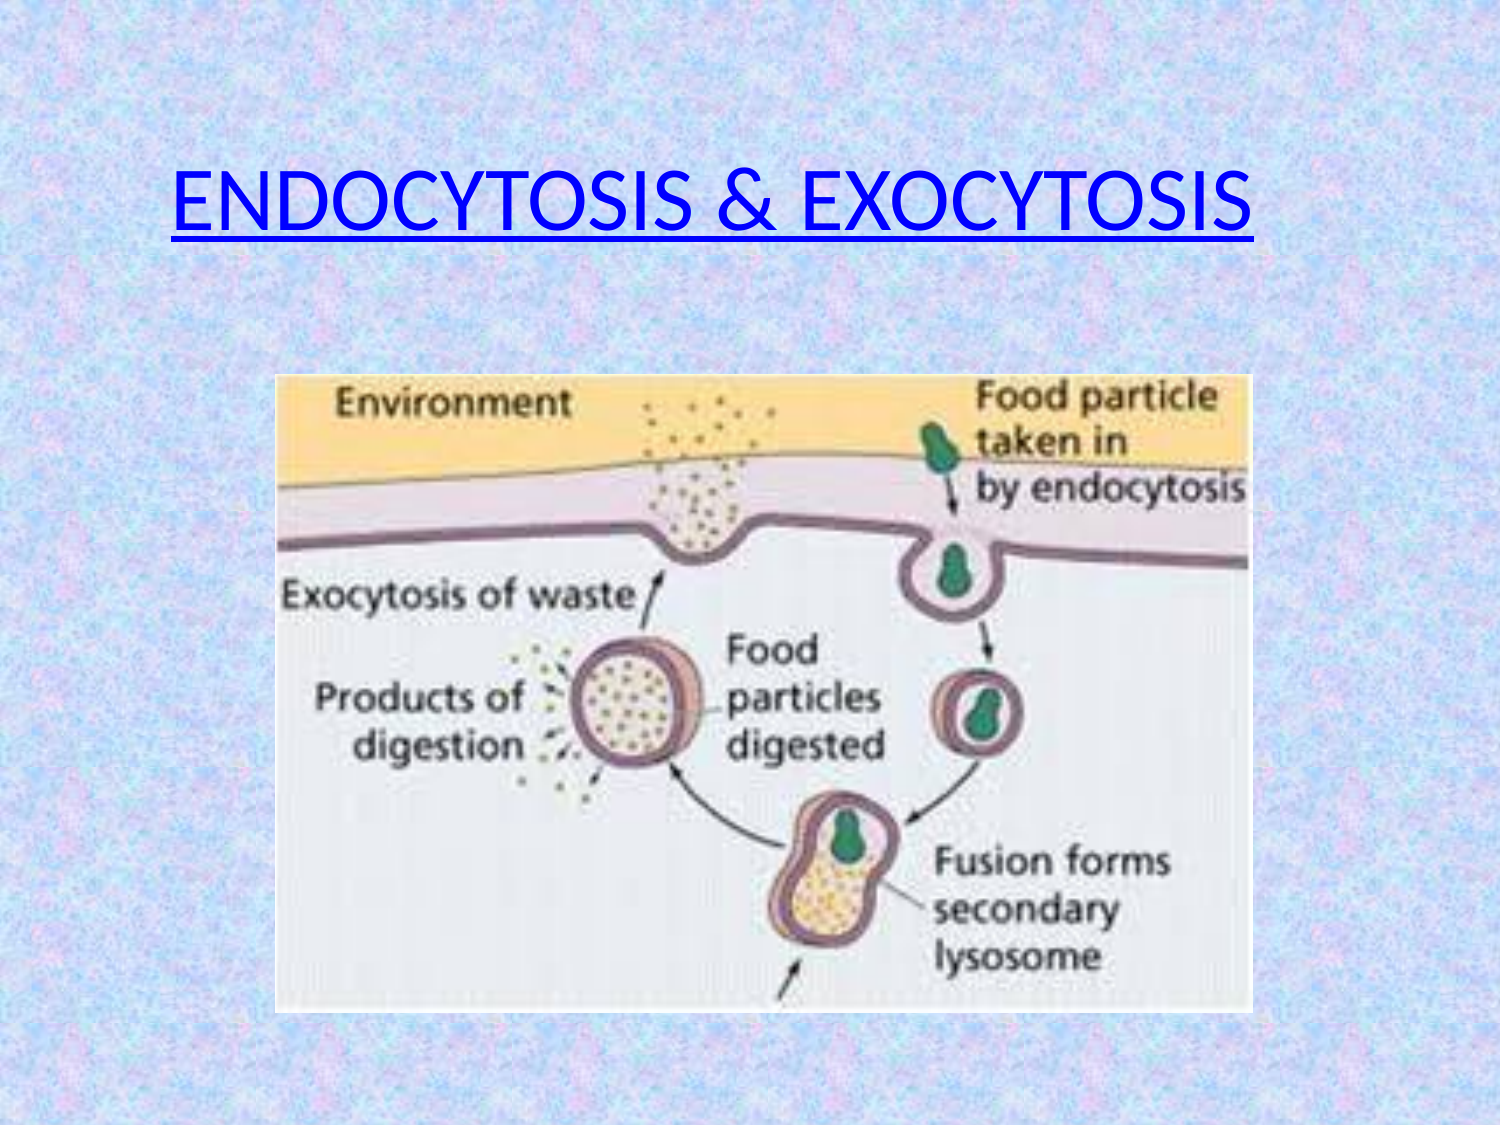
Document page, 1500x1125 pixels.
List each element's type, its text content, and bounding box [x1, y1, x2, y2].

title ENDOCYTOSIS & EXOCYTOSIS [37, 99, 1388, 288]
list [75, 262, 1425, 1005]
picture [0, 0, 1500, 1125]
